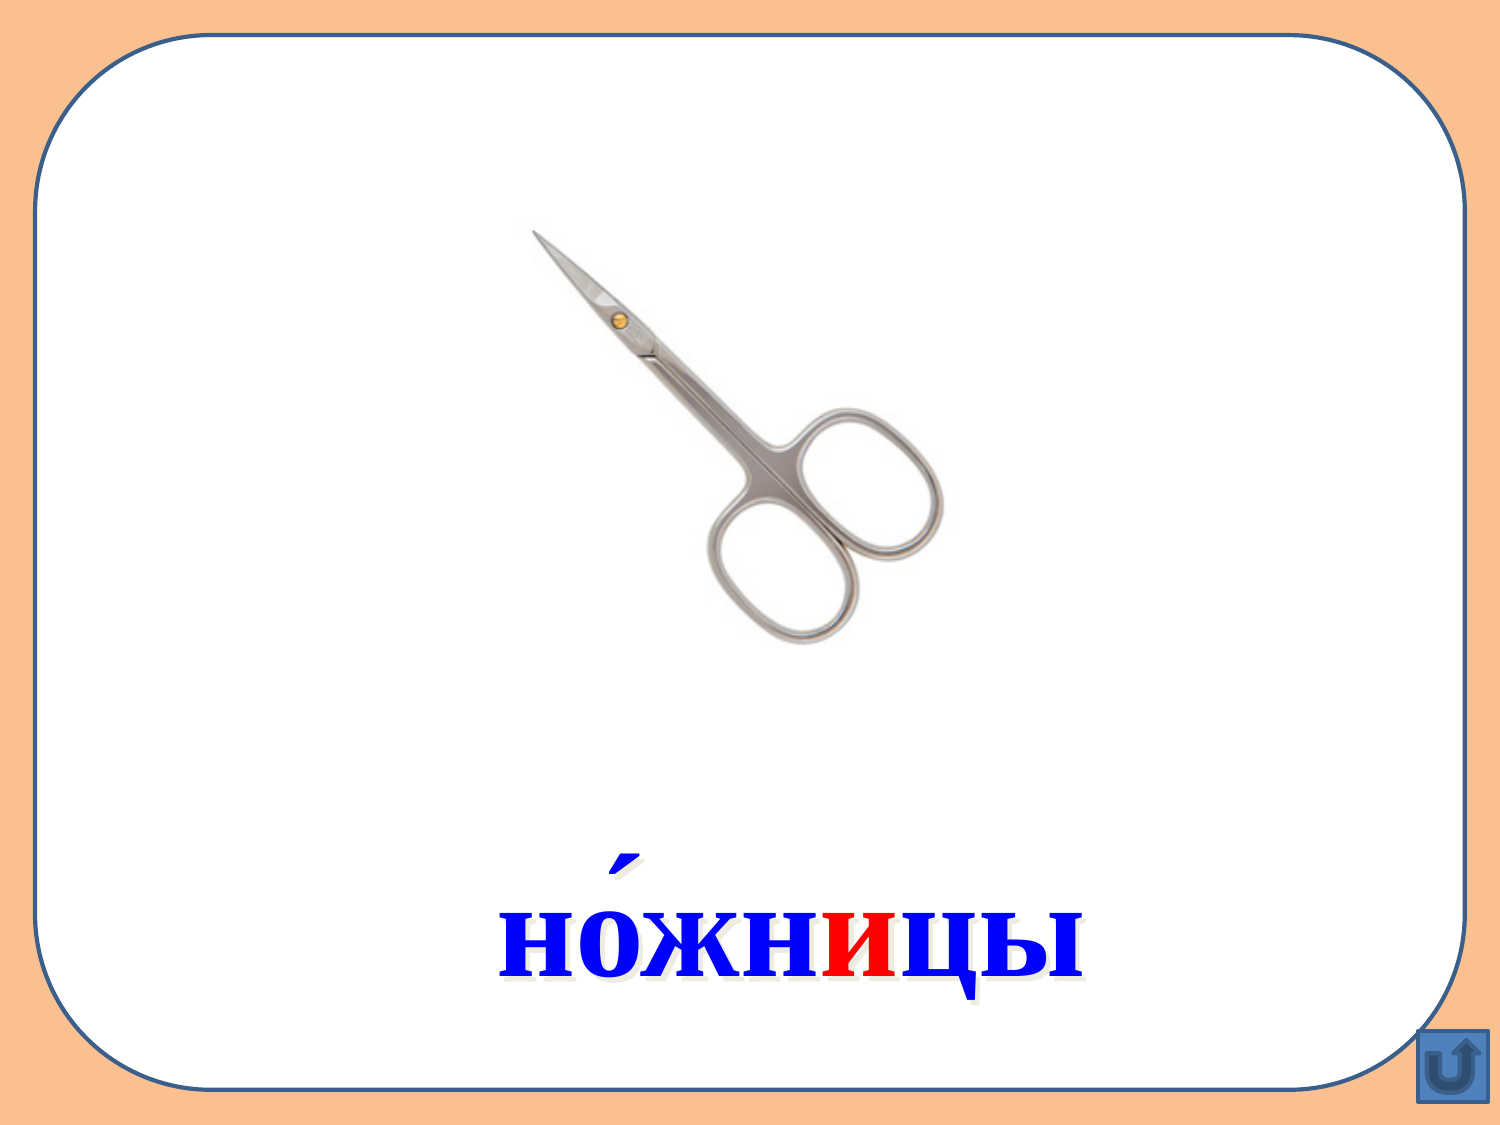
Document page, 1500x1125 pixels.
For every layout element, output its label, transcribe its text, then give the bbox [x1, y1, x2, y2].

picture [327, 163, 1151, 713]
text_box [1416, 1029, 1490, 1104]
text_box [32, 32, 1467, 1092]
text_box но́жницы [85, 832, 1436, 1020]
